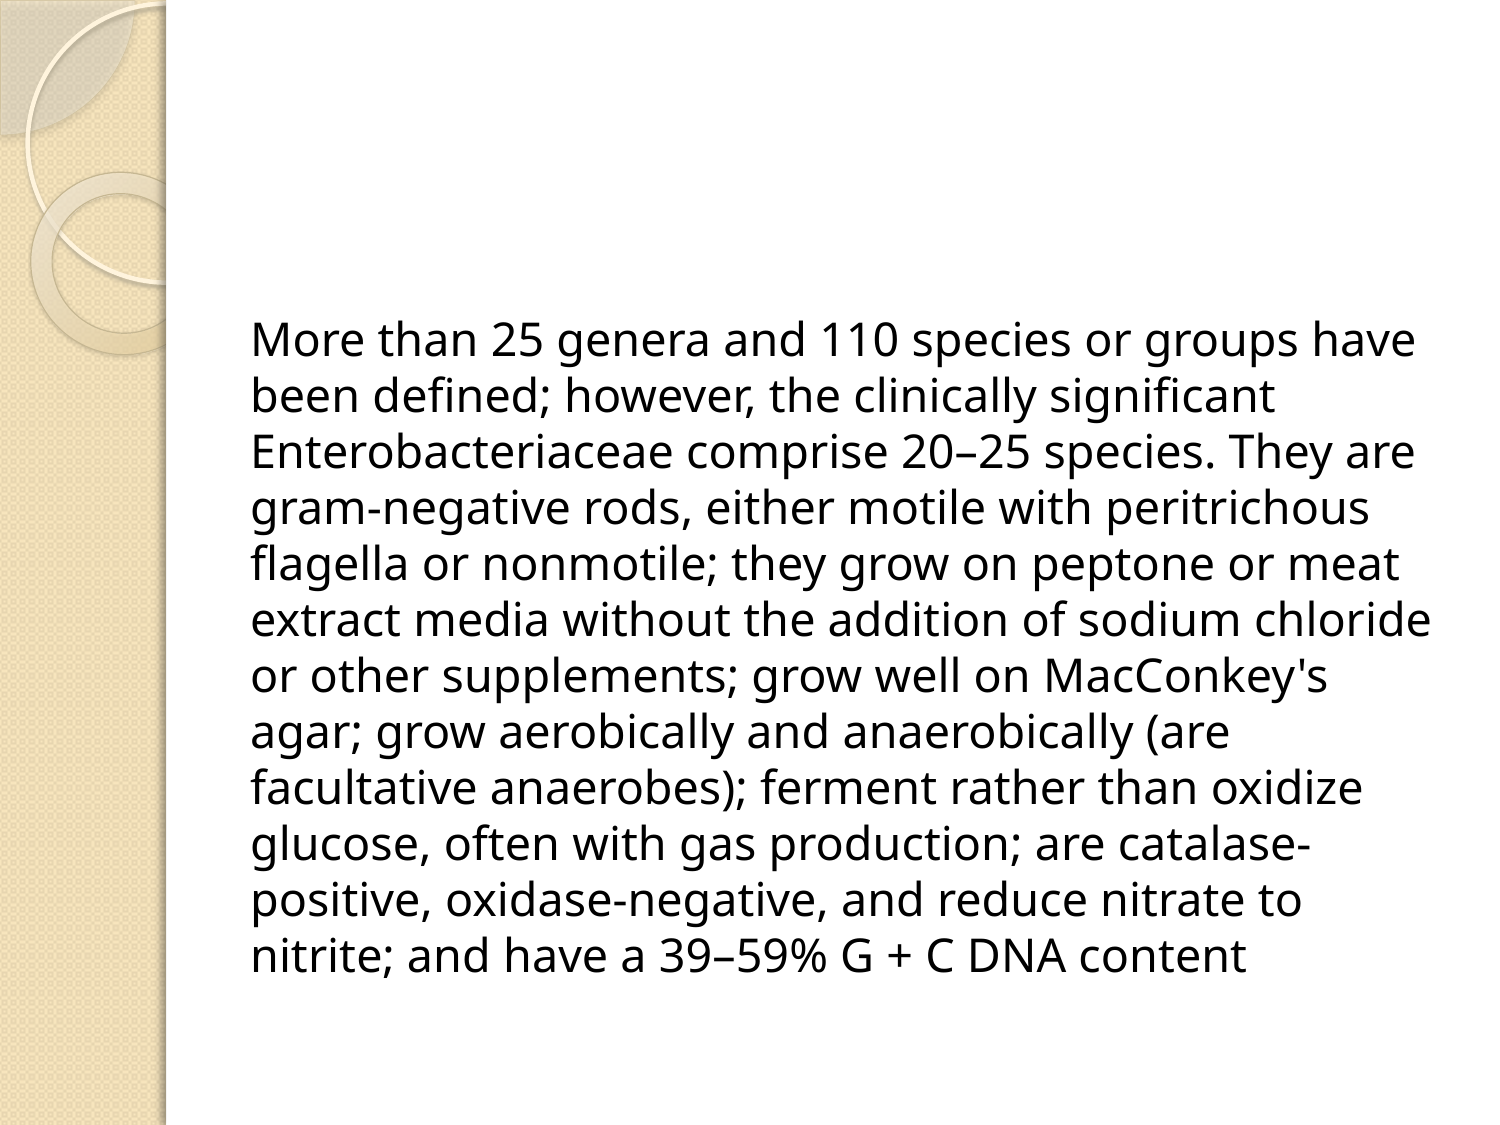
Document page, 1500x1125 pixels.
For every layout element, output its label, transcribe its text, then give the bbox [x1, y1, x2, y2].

list More than 25 genera and 110 species or groups have been defined; however, the clinically significant Enterobacteriaceae comprise 20–25 species. They are gram-negative rods, either motile with peritrichous flagella or nonmotile; they grow on peptone or meat extract media without the addition of sodium chloride or other supplements; grow well on MacConkey's agar; grow aerobically and anaerobically (are facultative anaerobes); ferment rather than oxidize glucose, often with gas production; are catalase-positive, oxidase-negative, and reduce nitrate to nitrite; and have a 39–59% G + C DNA content [235, 237, 1466, 1025]
